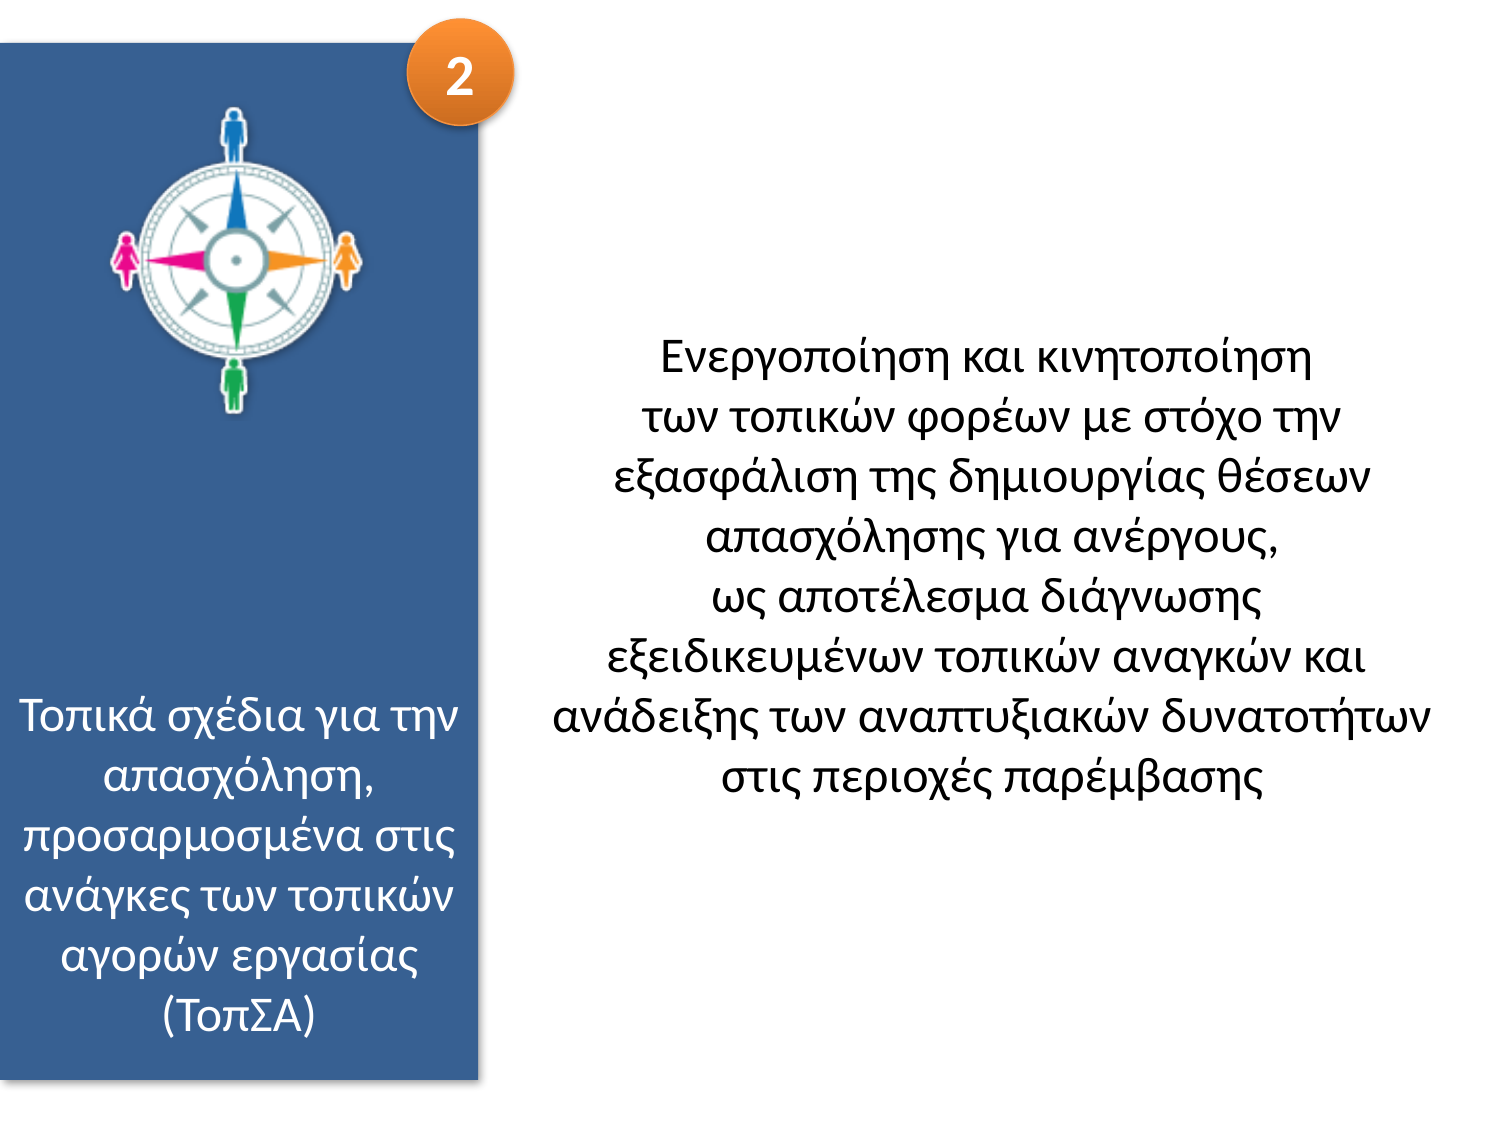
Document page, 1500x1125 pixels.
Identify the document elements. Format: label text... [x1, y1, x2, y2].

text_box 2 [406, 18, 515, 127]
text_box Τοπικά σχέδια για την απασχόληση, προσαρμοσμένα στις ανάγκες των τοπικών αγορών εργασίας (ΤοπΣΑ) [0, 42, 479, 1080]
picture [104, 101, 374, 421]
list Ενεργοποίηση και κινητοποίηση των τοπικών φορέων με στόχο την εξασφάλιση της δημιουργίας θέσεων απασχόλησης για ανέργους, ως αποτέλεσμα διάγνωσης εξειδικευμένων τοπικών αναγκών και ανάδειξης των αναπτυξιακών δυνατοτήτων στις περιοχές παρέμβασης [513, 42, 1471, 1083]
